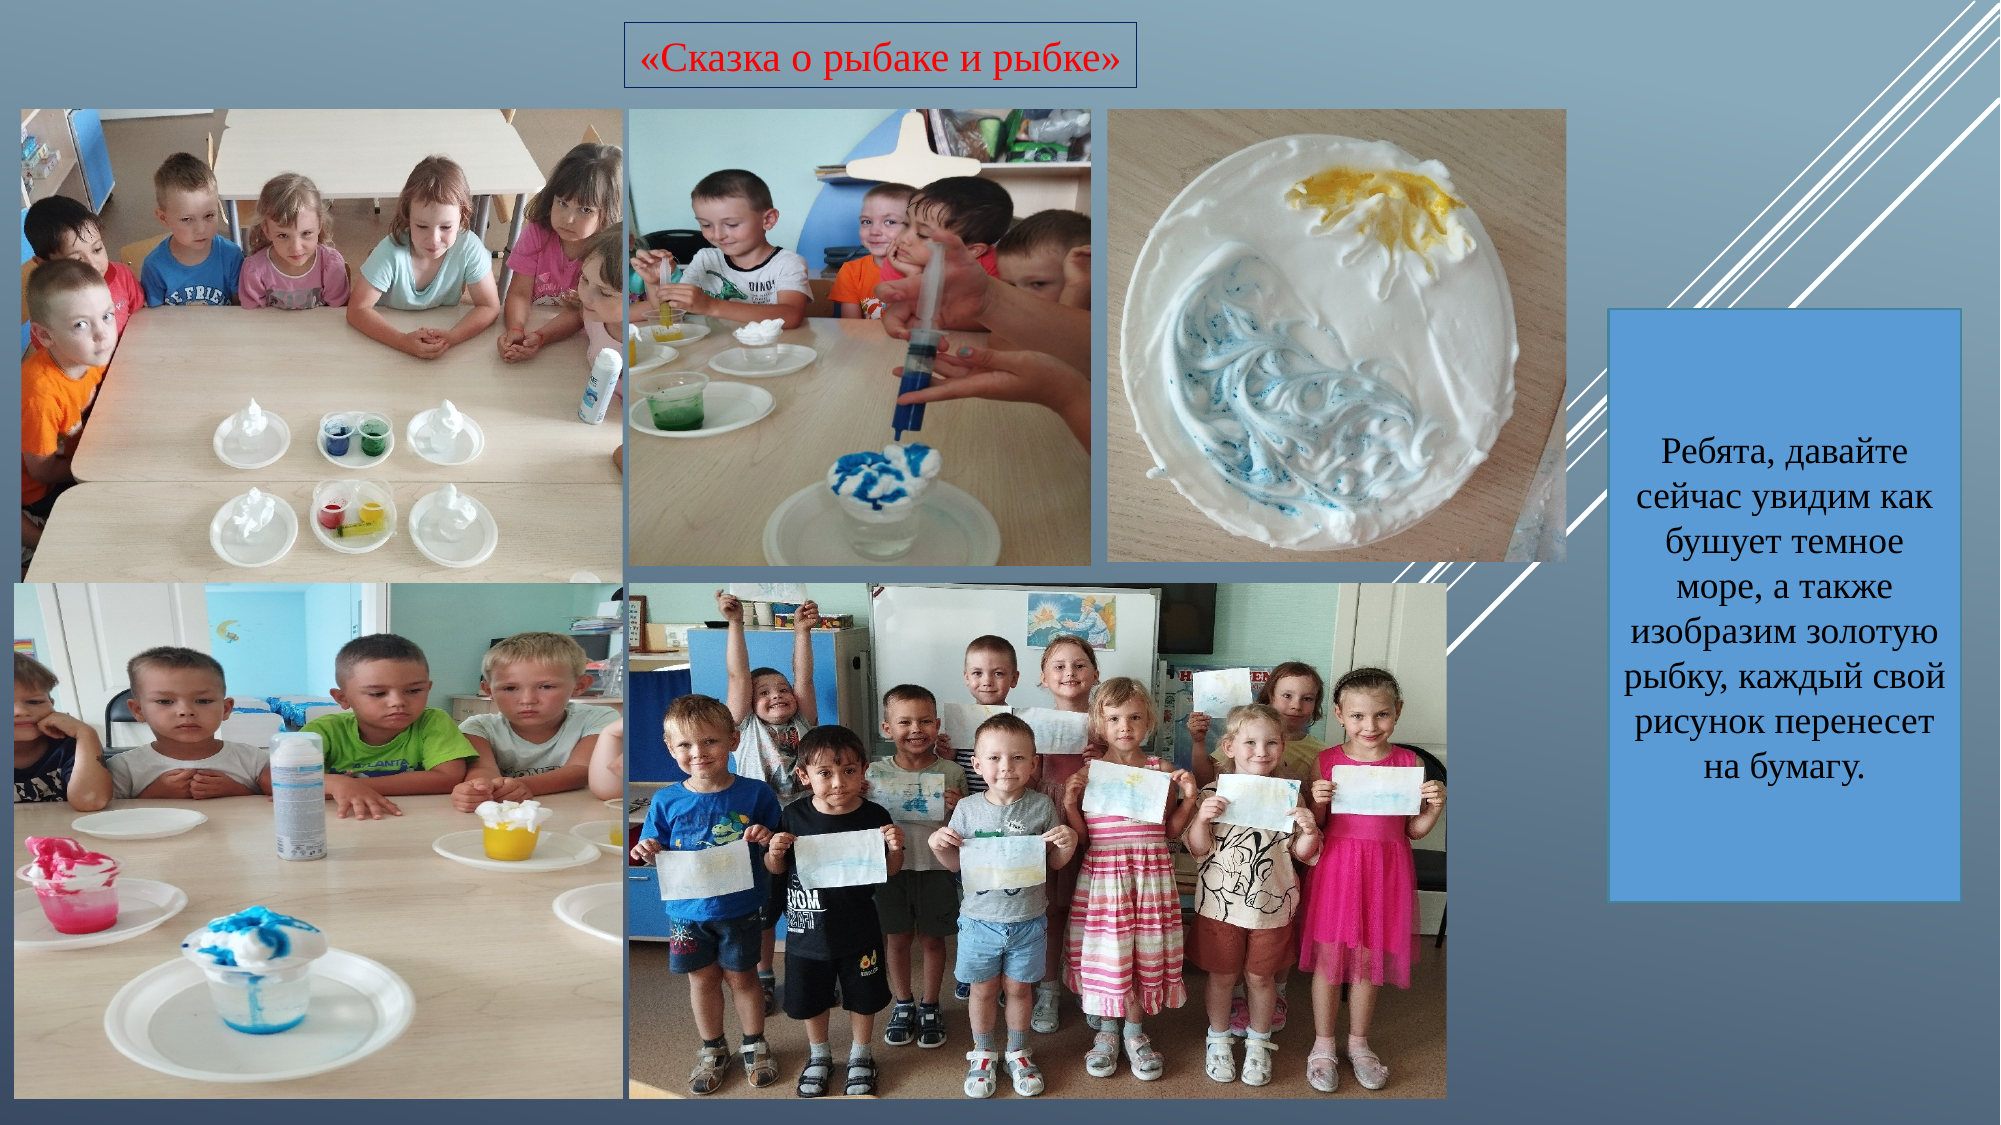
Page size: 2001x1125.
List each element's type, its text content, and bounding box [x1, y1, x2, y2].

picture [628, 583, 1447, 1099]
picture [1107, 109, 1567, 563]
text_box Ребята, давайте сейчас увидим как бушует темное море, а также изобразим золотую рыбку, каждый свой рисунок перенесет на бумагу. [1607, 308, 1962, 903]
text_box «Сказка о рыбаке и рыбке» [624, 22, 1137, 88]
picture [628, 109, 1092, 566]
picture [14, 109, 623, 1099]
